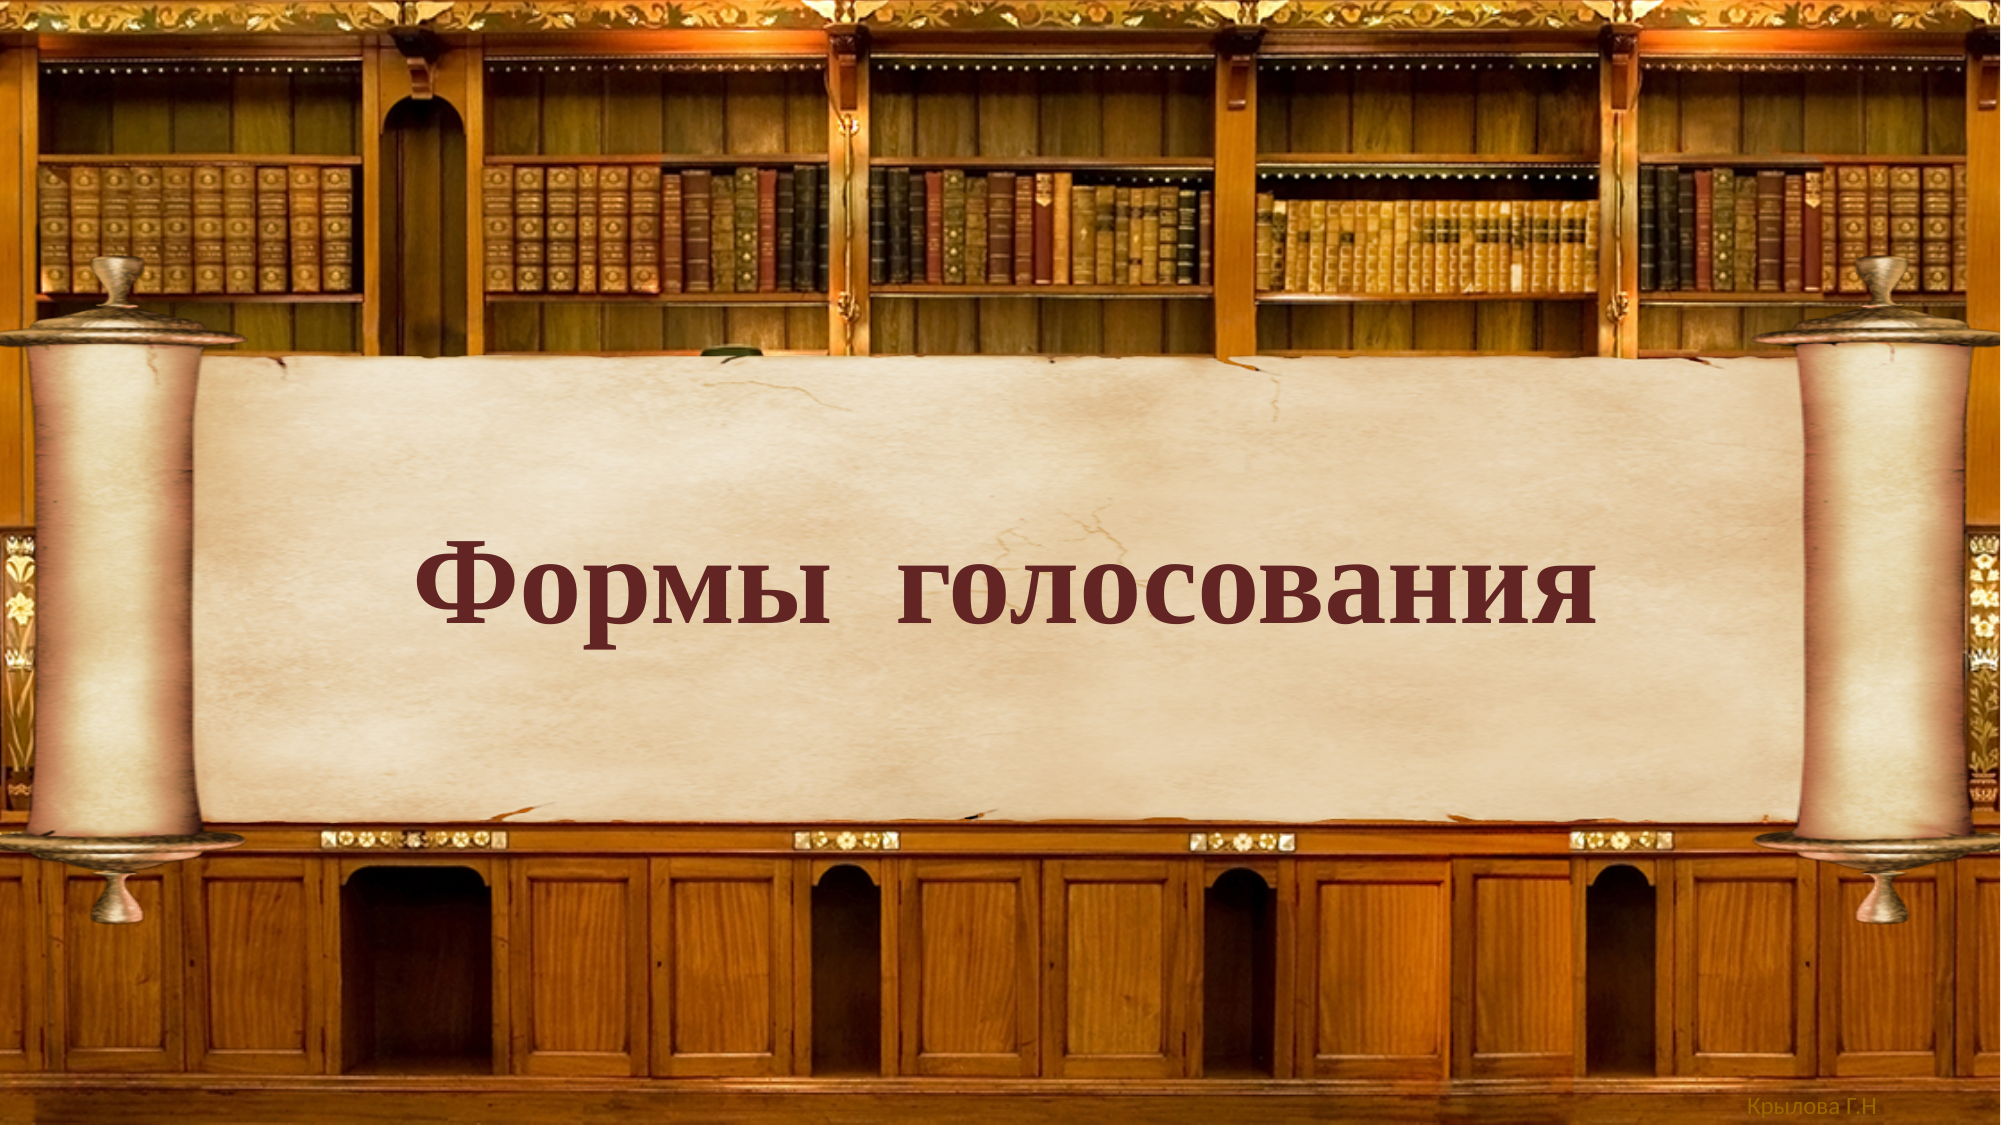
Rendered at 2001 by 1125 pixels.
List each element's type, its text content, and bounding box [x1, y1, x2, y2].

title фо [279, 184, 1721, 254]
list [0, 255, 2000, 929]
picture [0, 0, 2001, 1125]
